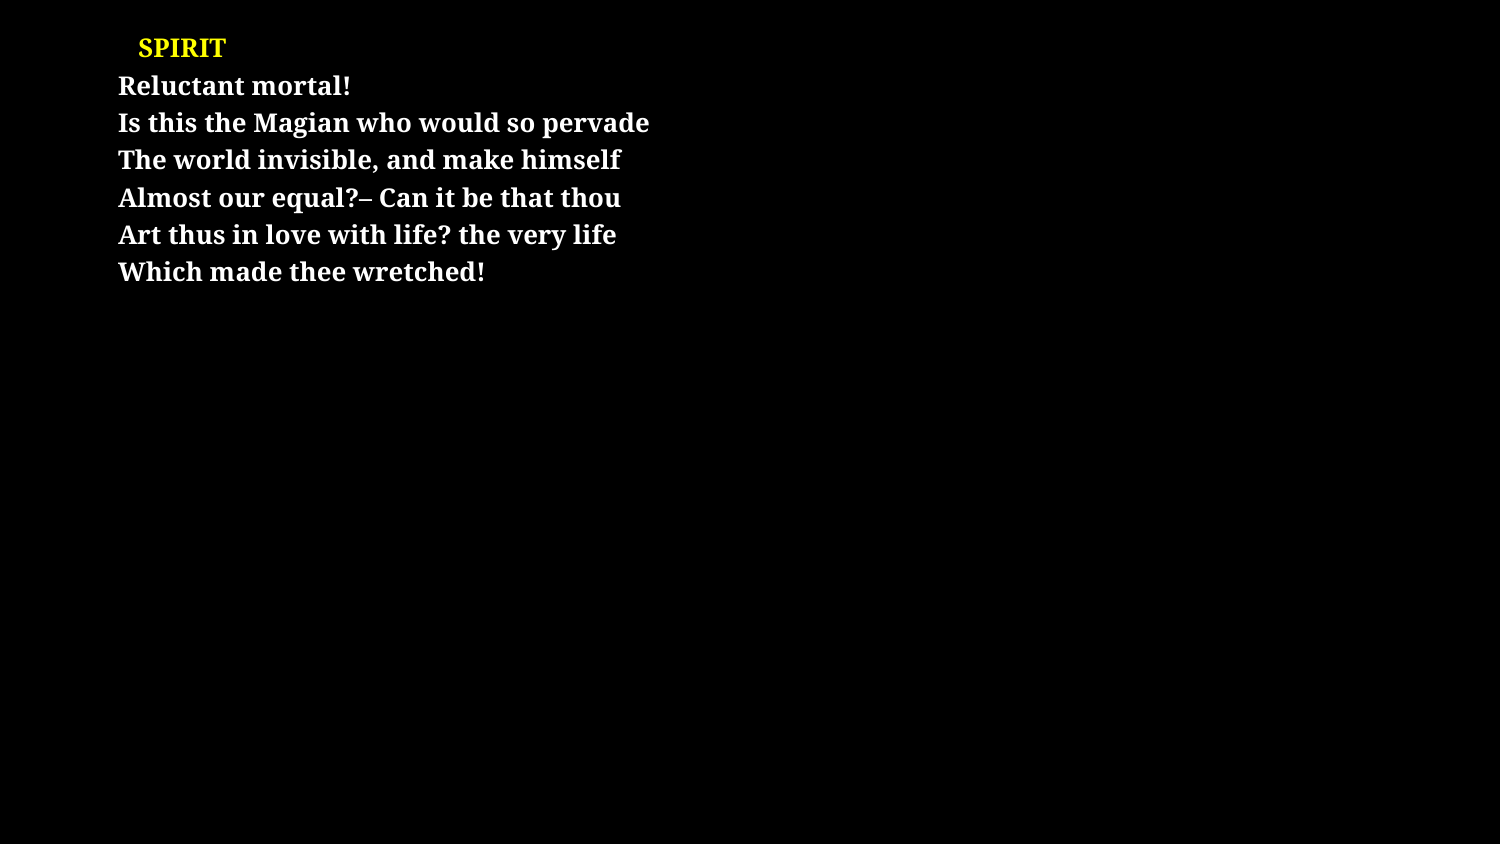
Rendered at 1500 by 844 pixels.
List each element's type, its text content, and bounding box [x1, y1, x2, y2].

title SPIRIT Reluctant mortal! Is this the Magian who would so pervade The world invisible, and make himself Almost our equal?– Can it be that thou Art thus in love with life? the very life Which made thee wretched! [103, 17, 1397, 299]
